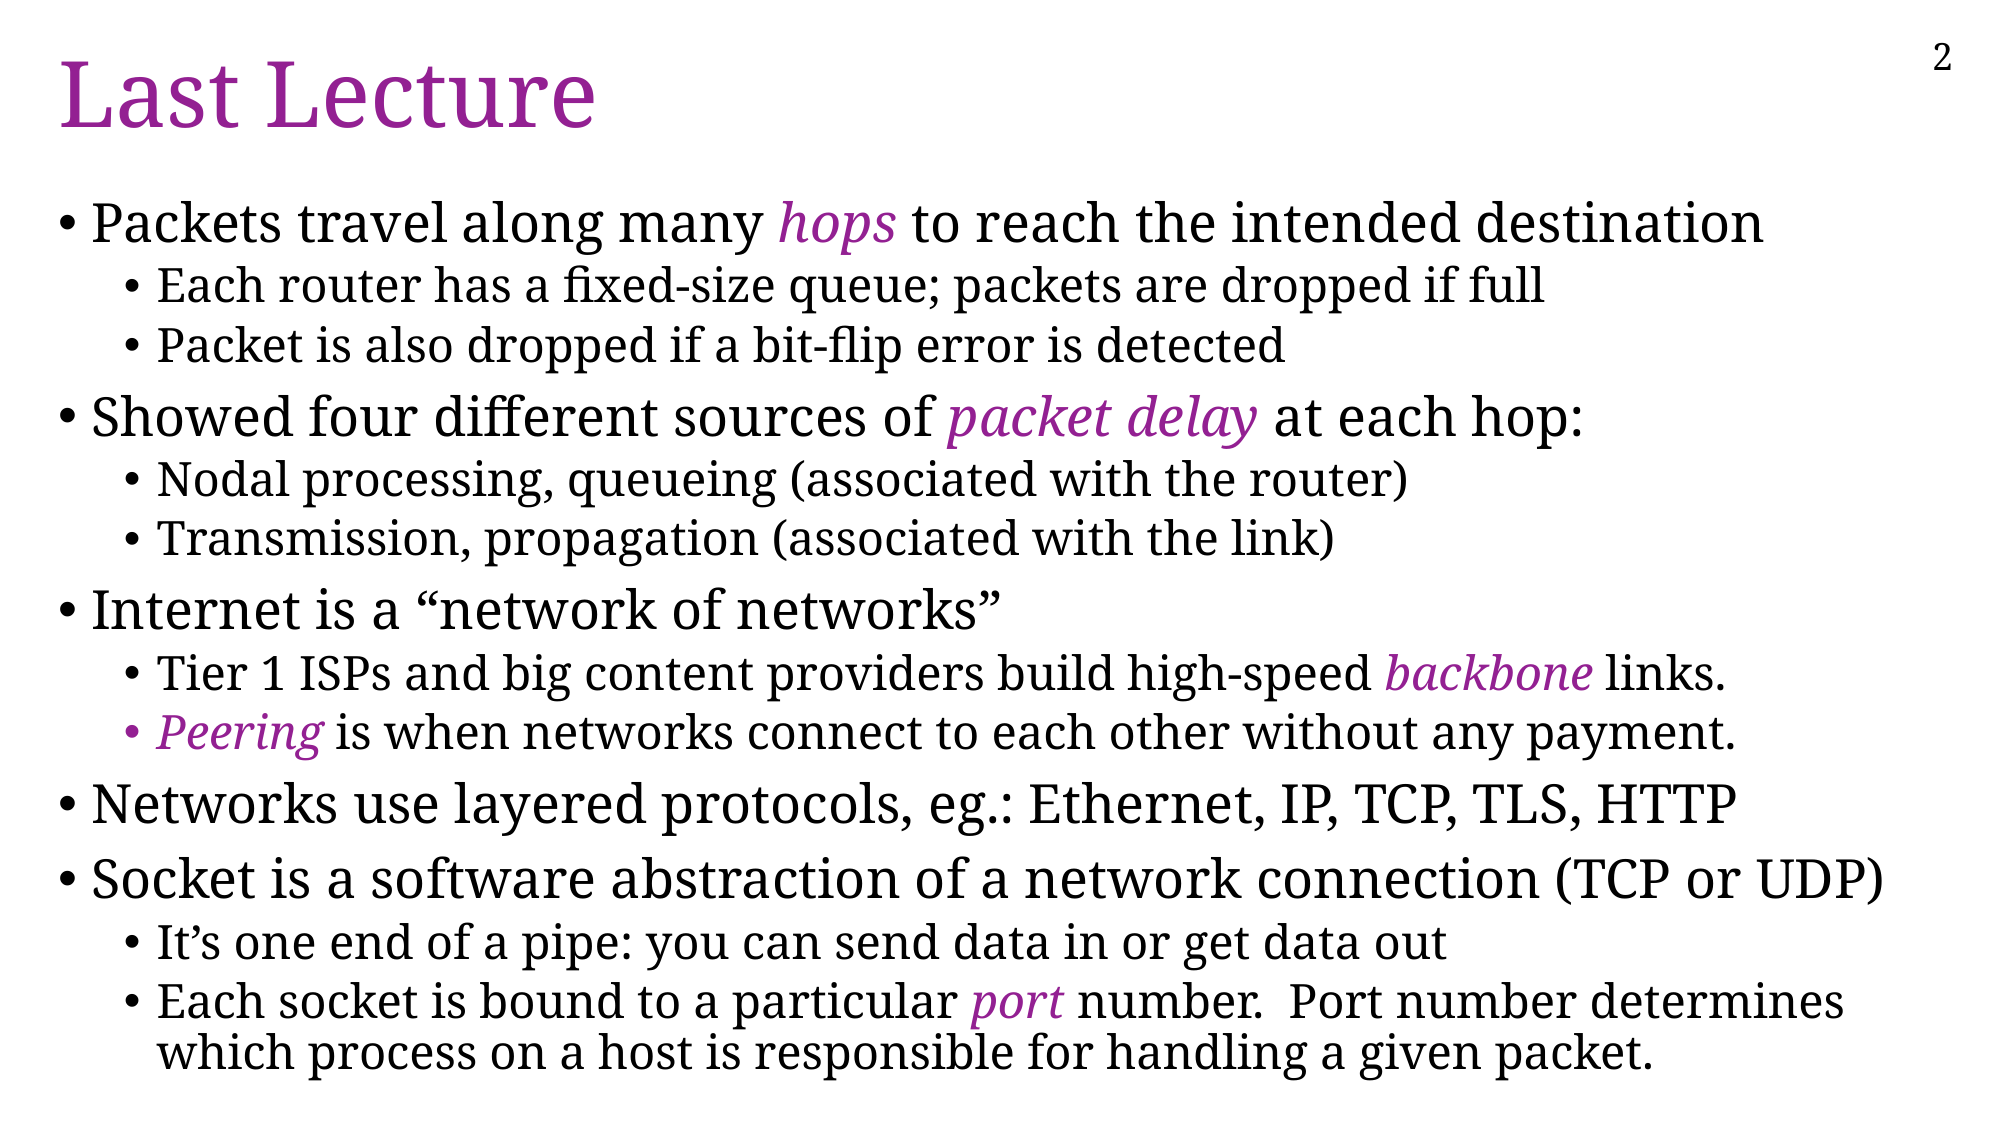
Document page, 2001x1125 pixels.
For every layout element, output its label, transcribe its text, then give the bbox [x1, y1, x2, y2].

list Packets travel along many hops to reach the intended destination Each router has a fixed-size queue; packets are dropped if full Packet is also dropped if a bit-flip error is detected Showed four different sources of packet delay at each hop: Nodal processing, queueing (associated with the router) Transmission, propagation (associated with the link) Internet is a “network of networks” Tier 1 ISPs and big content providers build high-speed backbone links. Peering is when networks connect to each other without any payment. Networks use layered protocols, eg.: Ethernet, IP, TCP, TLS, HTTP Socket is a software abstraction of a network connection (TCP or UDP) It’s one end of a pipe: you can send data in or get data out Each socket is bound to a particular port number. Port number determines which process on a host is responsible for handling a given packet. [43, 188, 1953, 1106]
title Last Lecture [43, 25, 1953, 171]
